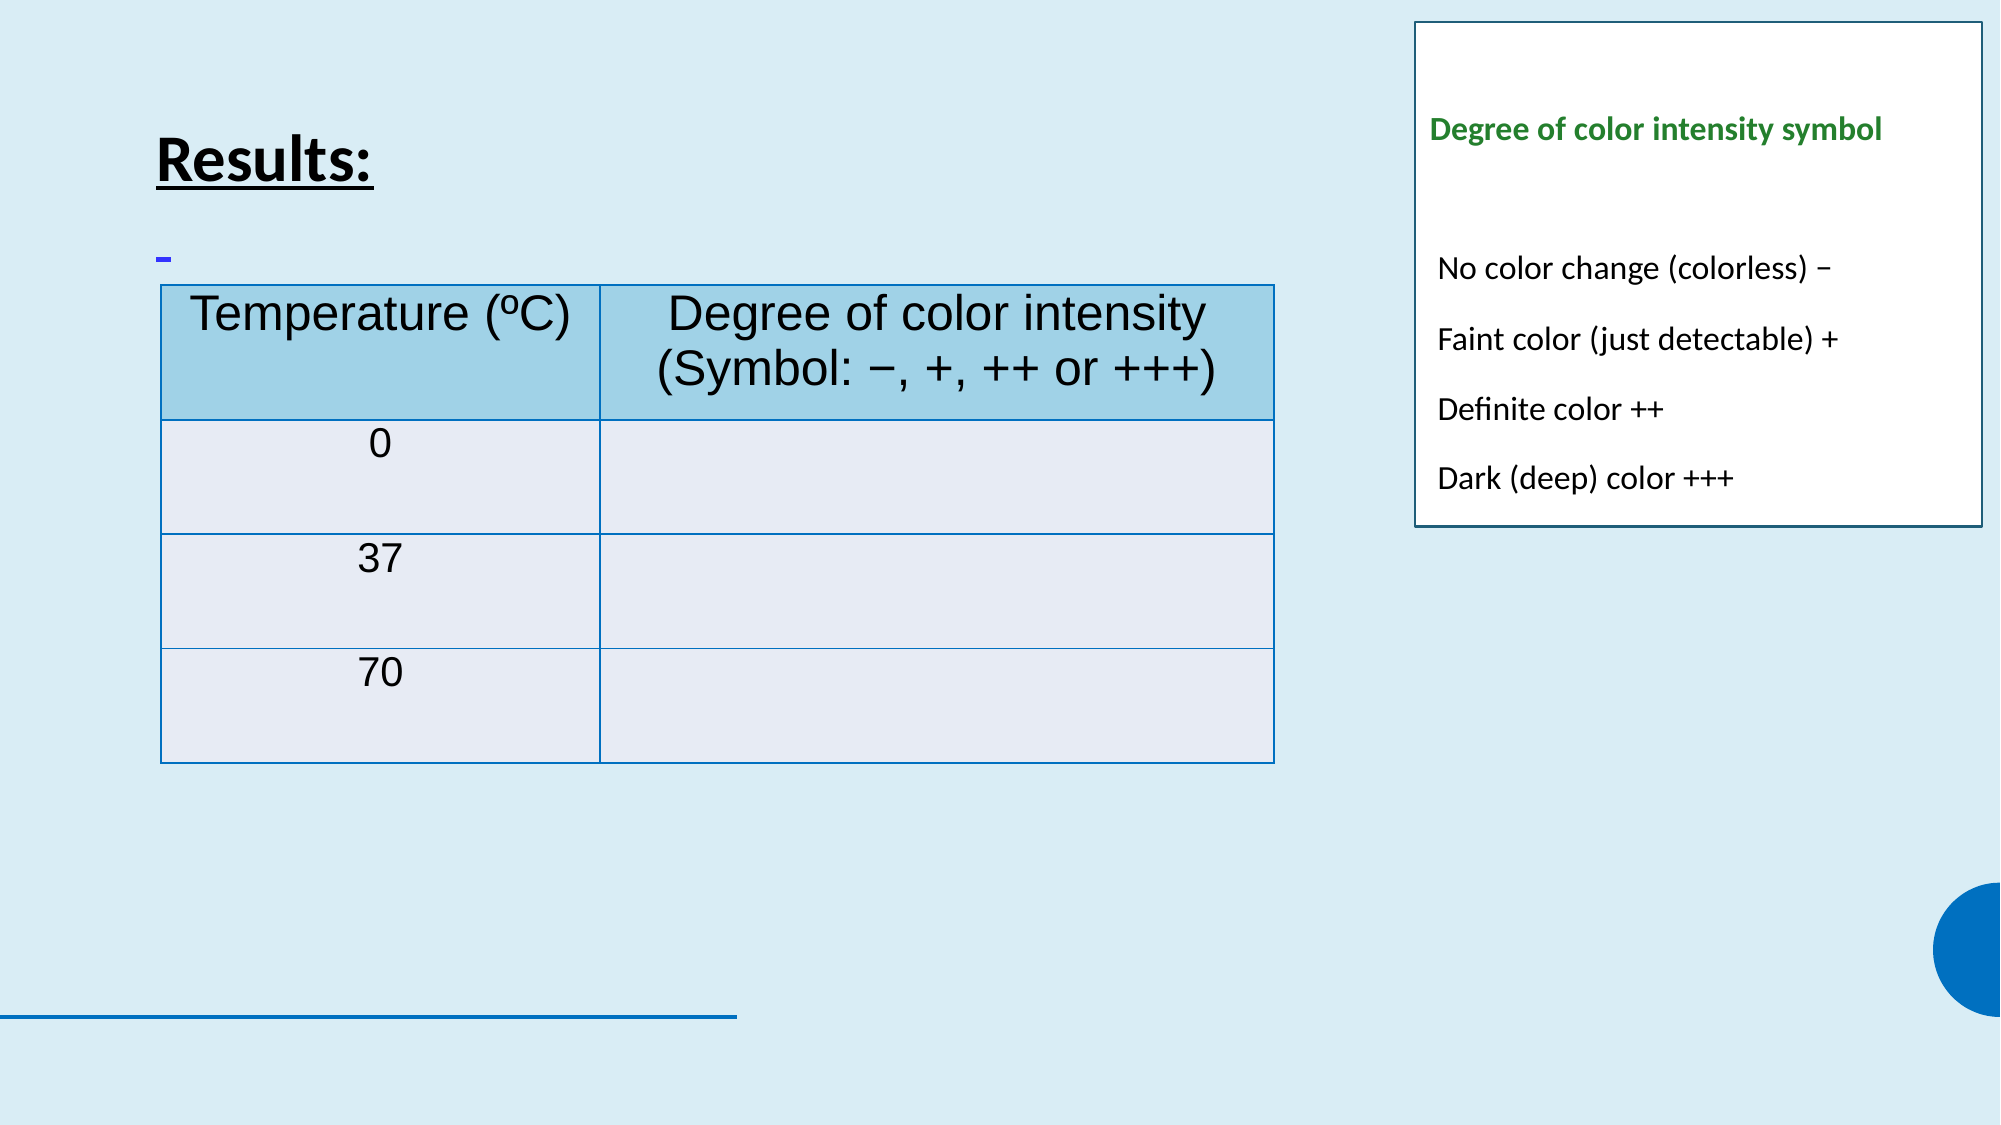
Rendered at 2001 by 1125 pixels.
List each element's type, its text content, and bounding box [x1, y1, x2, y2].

table_cell 70 [162, 649, 599, 762]
table_cell [601, 649, 1273, 762]
text_box Degree of color intensity symbol No color change (colorless) − Faint color (just detectable) + Definite color ++ Dark (deep) color +++ [1414, 21, 1983, 528]
table_cell [601, 421, 1273, 533]
text_box Results: [141, 107, 1196, 272]
table_cell [601, 535, 1273, 648]
table_cell 37 [162, 535, 599, 648]
table_cell 0 [162, 421, 599, 533]
table_header Temperature (ºC) [162, 286, 599, 419]
table_header Degree of color intensity (Symbol: −, +, ++ or +++) [601, 286, 1273, 419]
